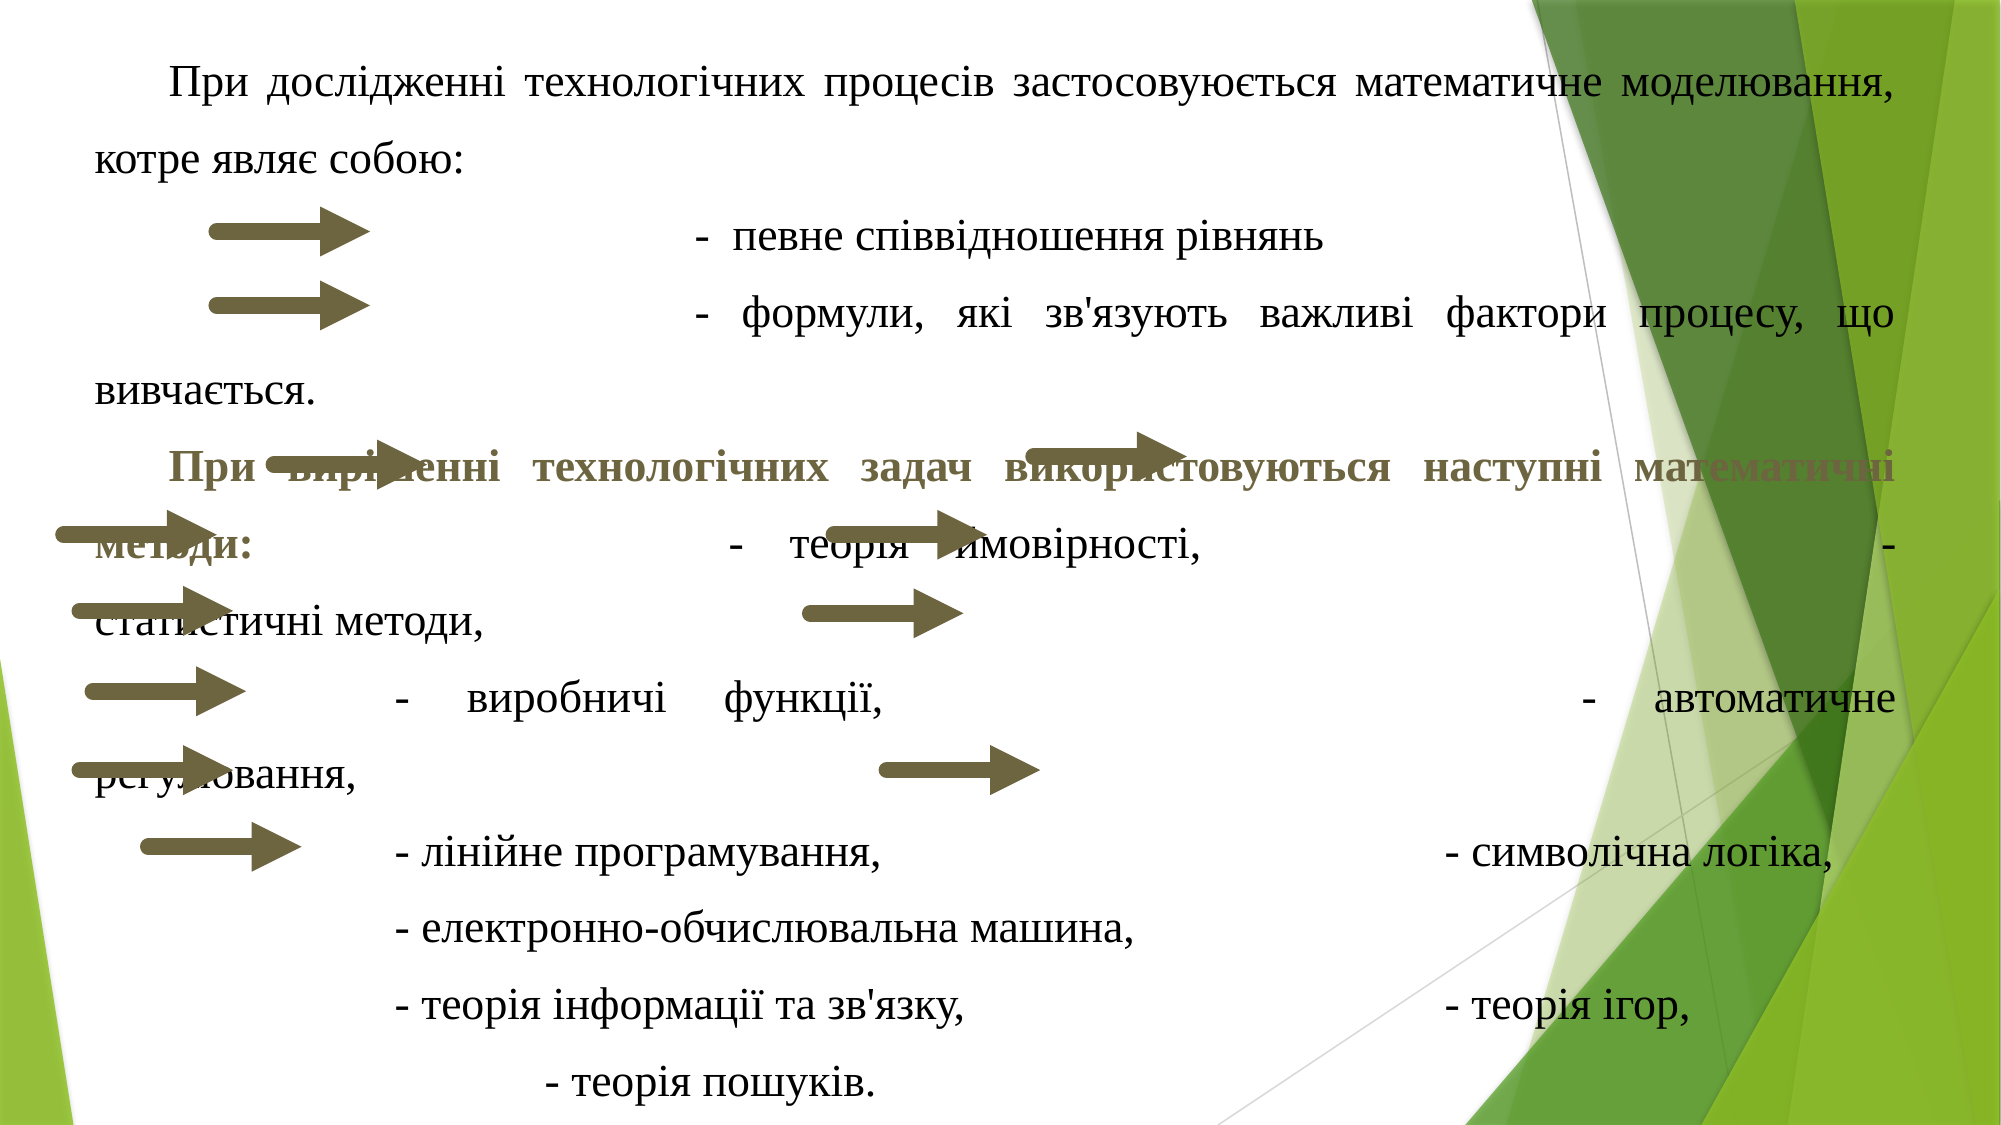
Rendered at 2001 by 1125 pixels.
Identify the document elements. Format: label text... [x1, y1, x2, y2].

text_box При дослідженні технологічних процесів застосовуюється математичне моделювання, котре являє собою: - певне співвідношення рівнянь - формули, які зв'язують важливі фактори процесу, що вивчається. При вирішенні технологічних задач використовуються наступні математичні методи: - теорія ймовірності, - статистичні методи, - вироб­ничі функції, - автоматичне регулювання, - лінійне програмування, - символічна логіка, - електронно-обчислювальна машина, - теорія інформації та зв'язку, - теорія ігор, - теорія пошуків. Математичне моделювання є найбільш досконалим і ефективним методом моделювання. Воно дає швидку відповідь на поставлене питання та можливість швидко експериментувати, здійснення чого на реальному об'єкті практично неможливо. [79, 21, 1911, 1125]
